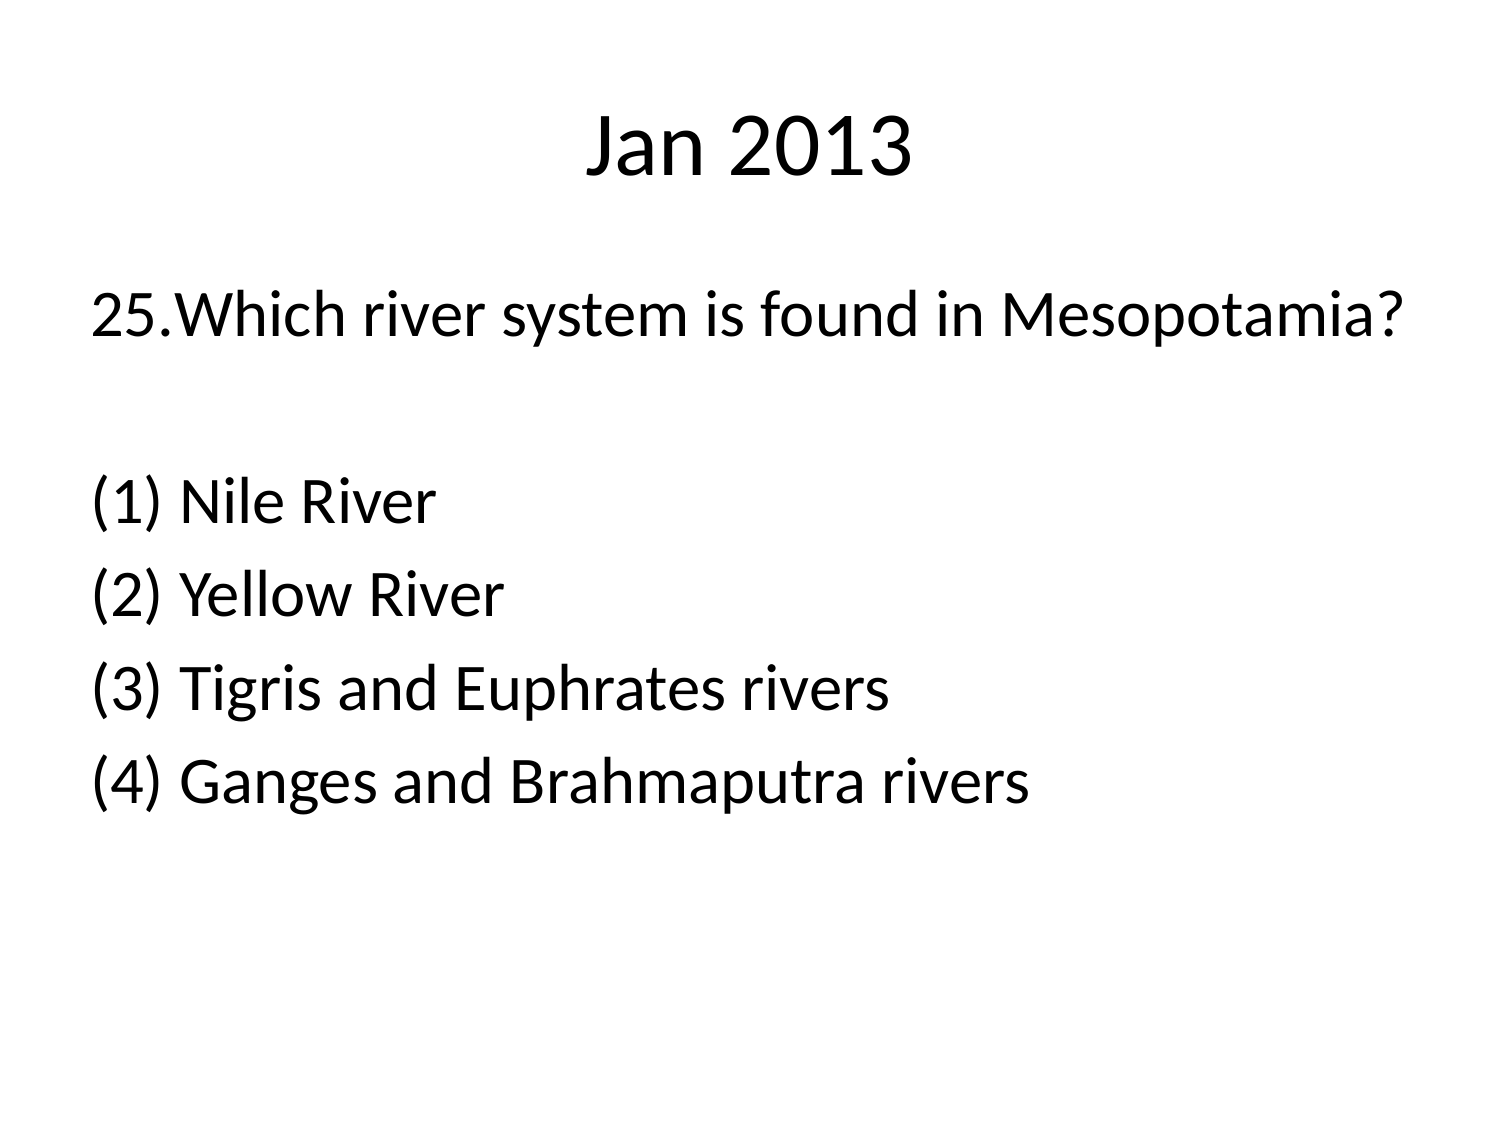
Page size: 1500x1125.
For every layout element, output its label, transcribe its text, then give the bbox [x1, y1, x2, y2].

title Jan 2013 [75, 45, 1425, 233]
list Which river system is found in Mesopotamia? (1) Nile River (2) Yellow River (3) Tigris and Euphrates rivers (4) Ganges and Brahmaputra rivers [75, 262, 1425, 1005]
